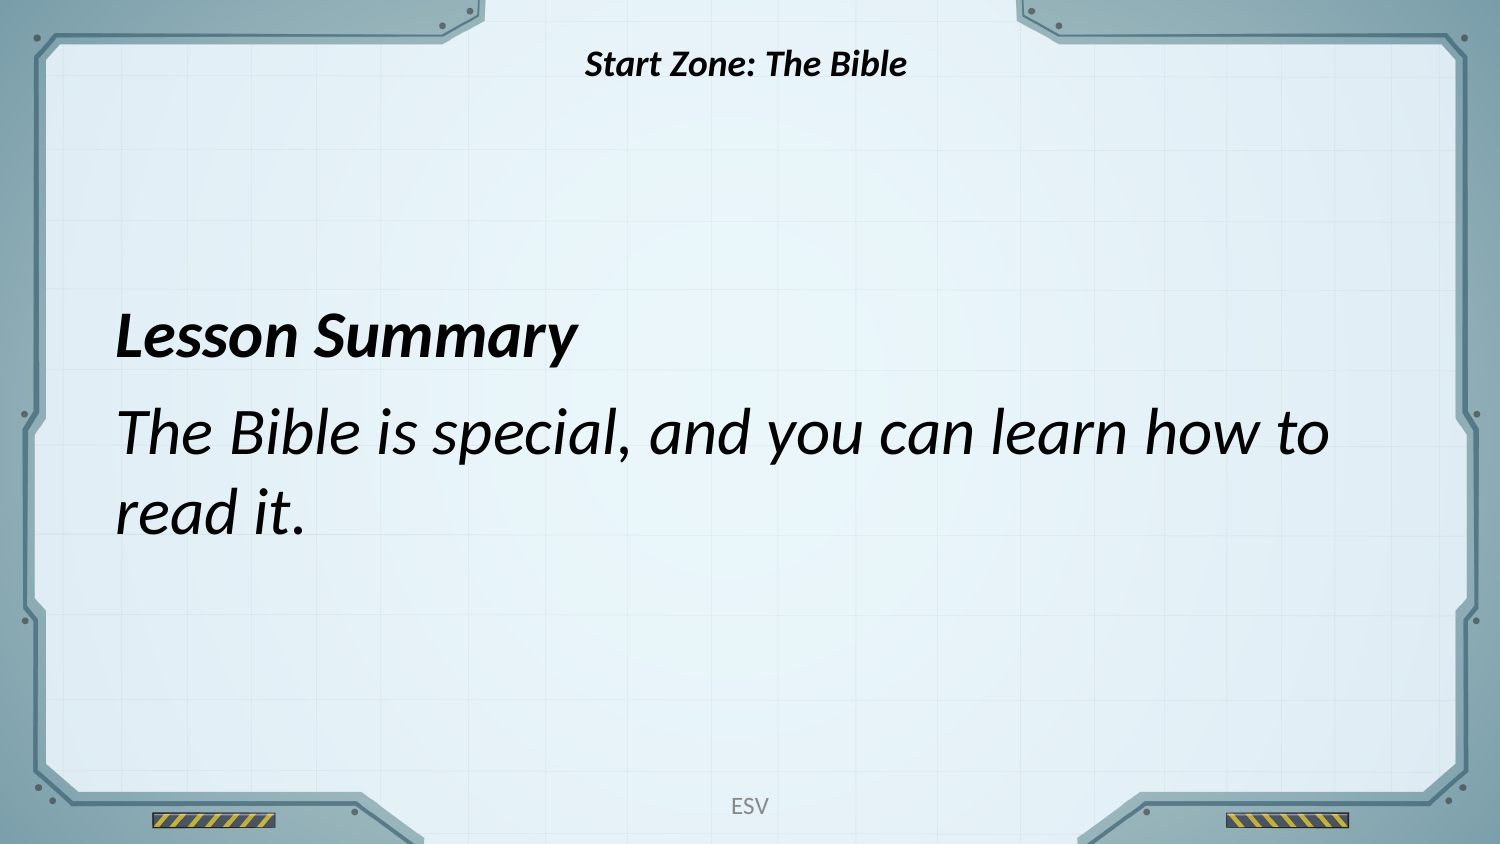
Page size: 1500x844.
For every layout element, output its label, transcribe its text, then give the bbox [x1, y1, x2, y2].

text_box Start Zone: The Bible [502, 31, 992, 92]
text_box Lesson Summary The Bible is special, and you can learn how to read it. [100, 135, 1408, 704]
picture [0, 0, 1500, 845]
text_box ESV [512, 782, 988, 828]
